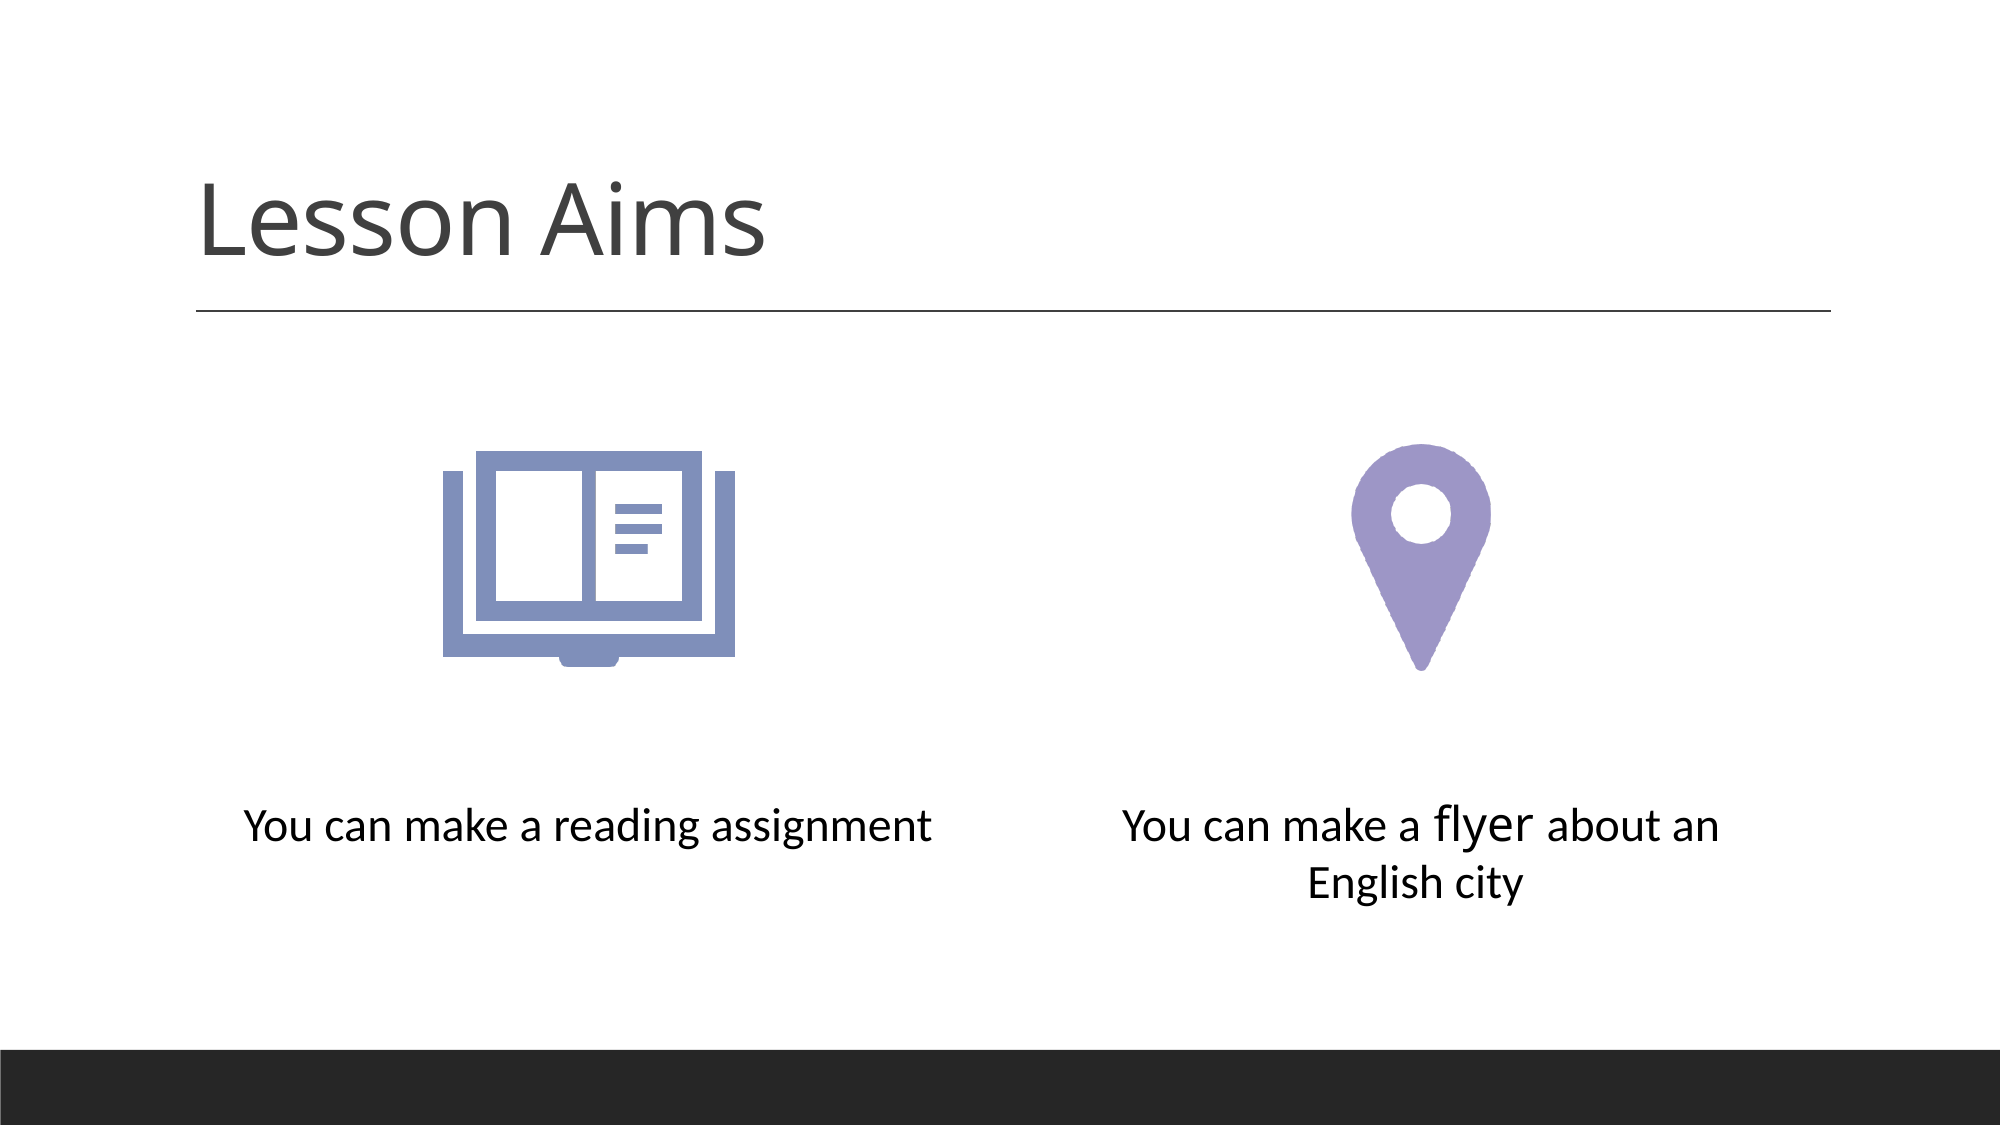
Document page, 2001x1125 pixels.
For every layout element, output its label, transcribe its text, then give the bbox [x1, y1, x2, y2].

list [179, 343, 1831, 966]
title Lesson Aims [180, 47, 1830, 285]
